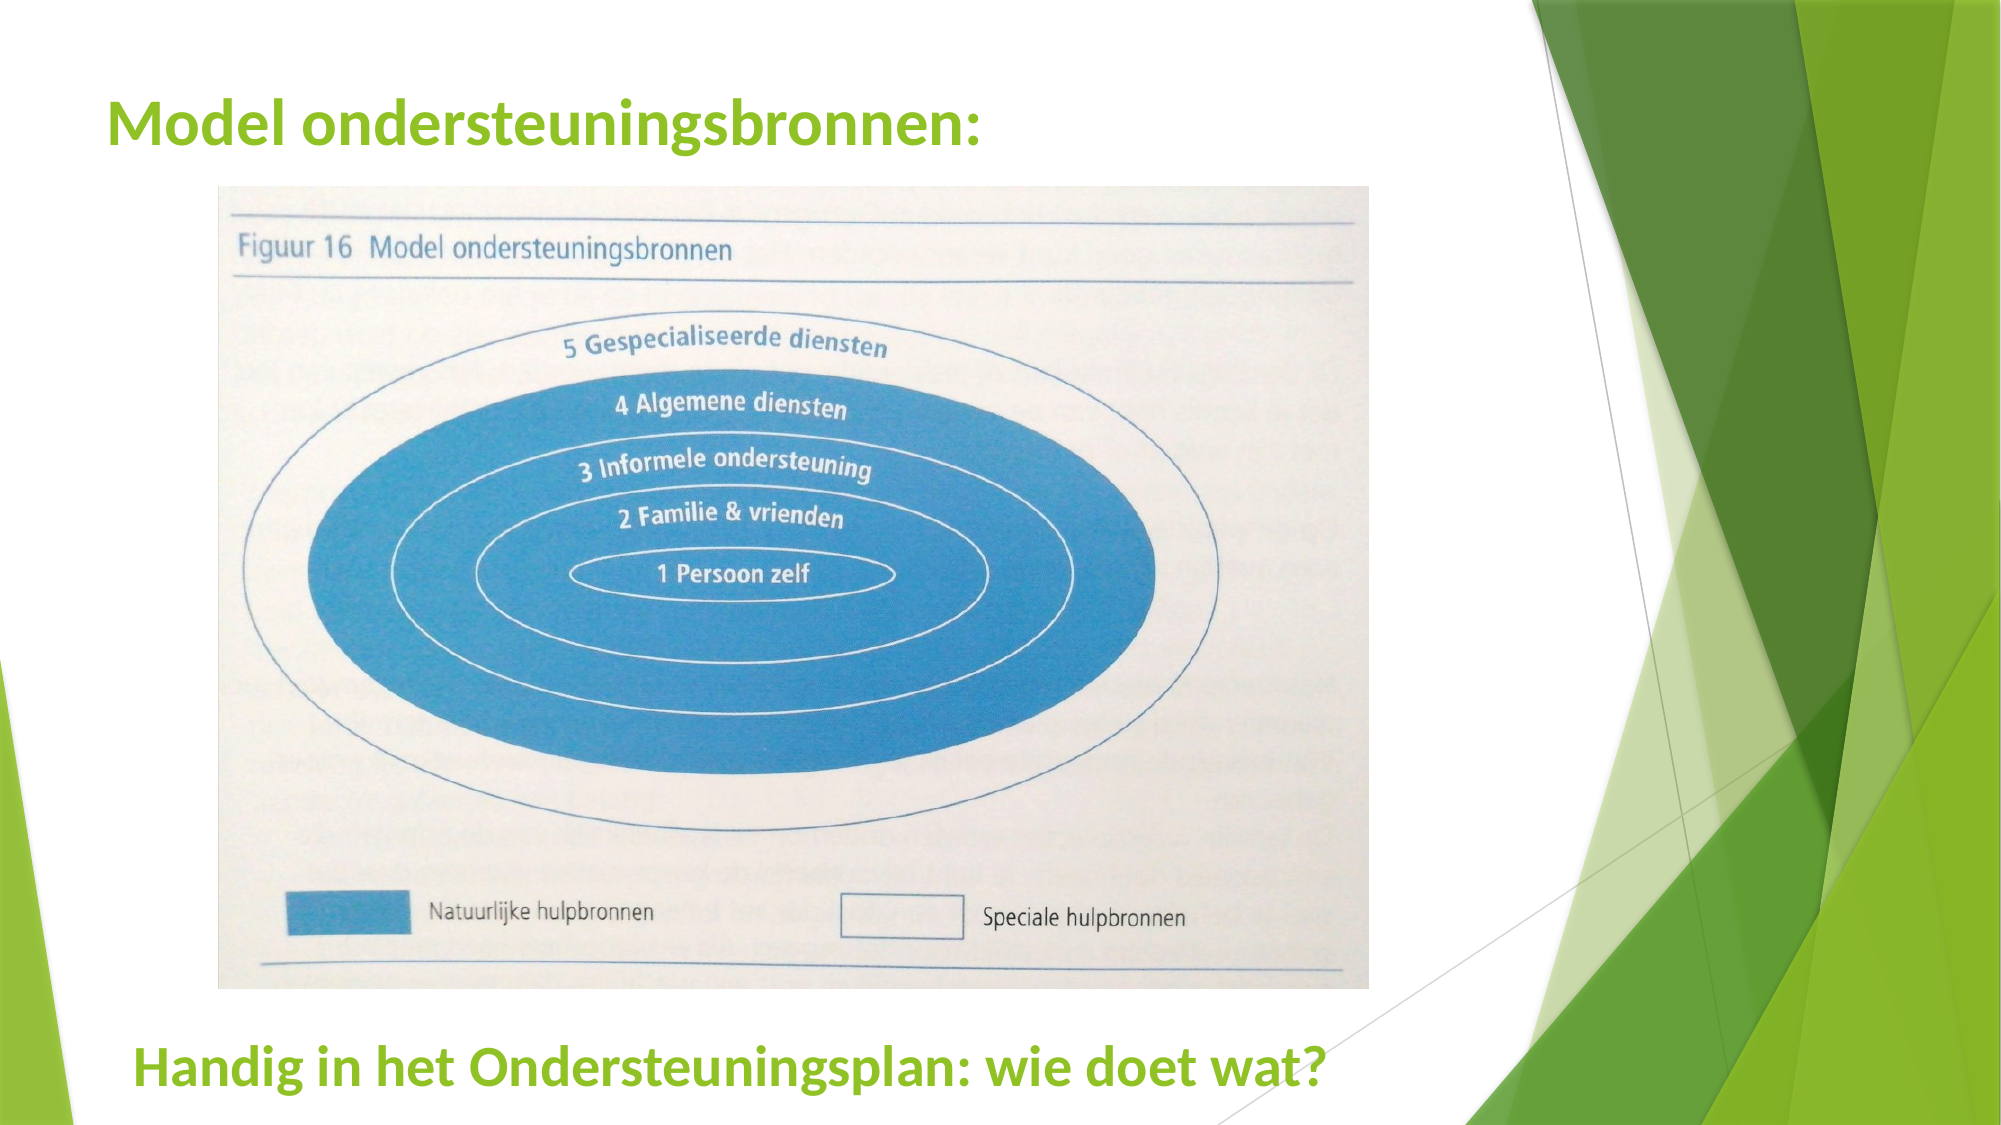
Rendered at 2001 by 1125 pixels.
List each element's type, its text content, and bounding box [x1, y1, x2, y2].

text_box Handig in het Ondersteuningsplan: wie doet wat? [119, 1020, 1344, 1106]
picture [217, 186, 1370, 989]
text_box Model ondersteuningsbronnen: [91, 0, 1582, 647]
